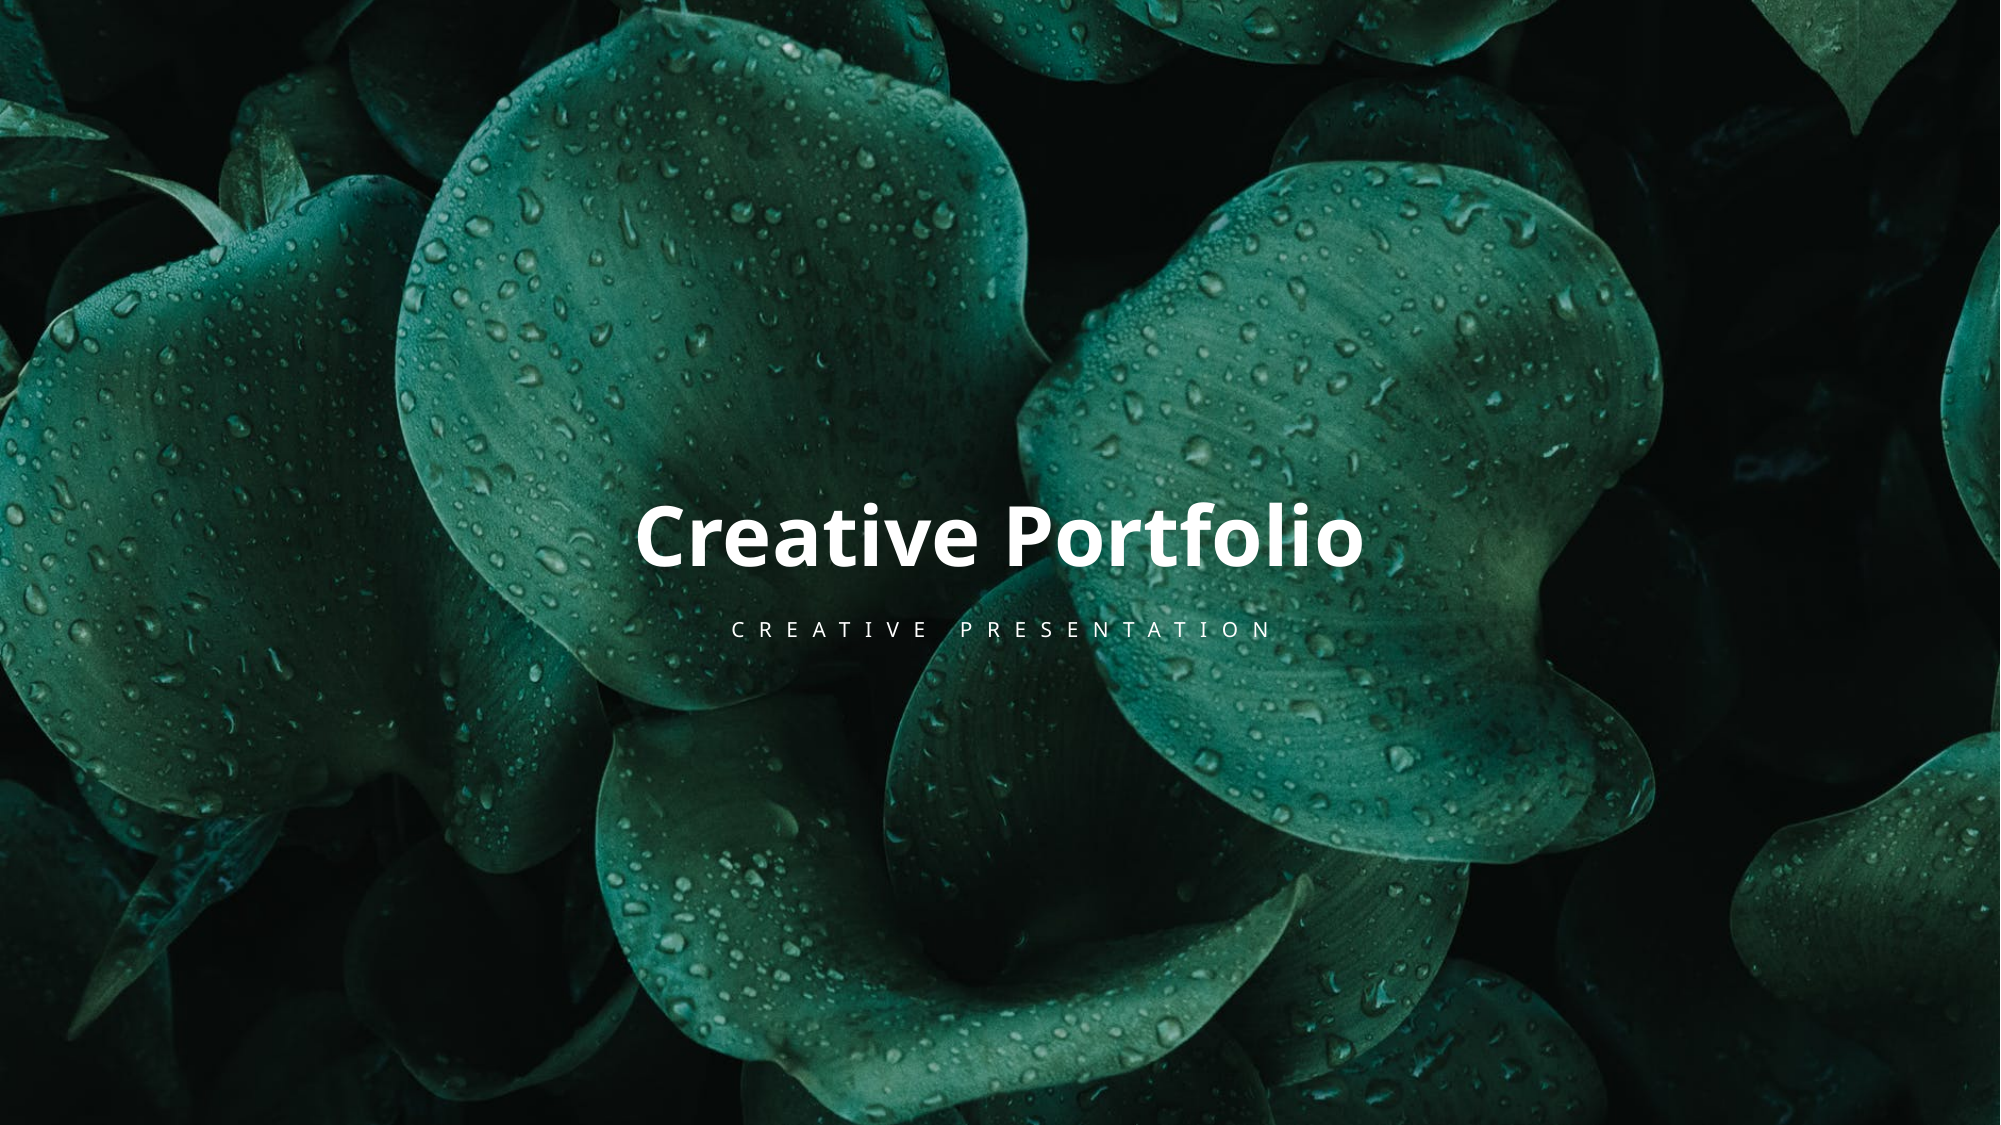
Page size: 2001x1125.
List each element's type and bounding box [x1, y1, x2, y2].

picture [0, 0, 2000, 1125]
text_box [565, 475, 1435, 650]
